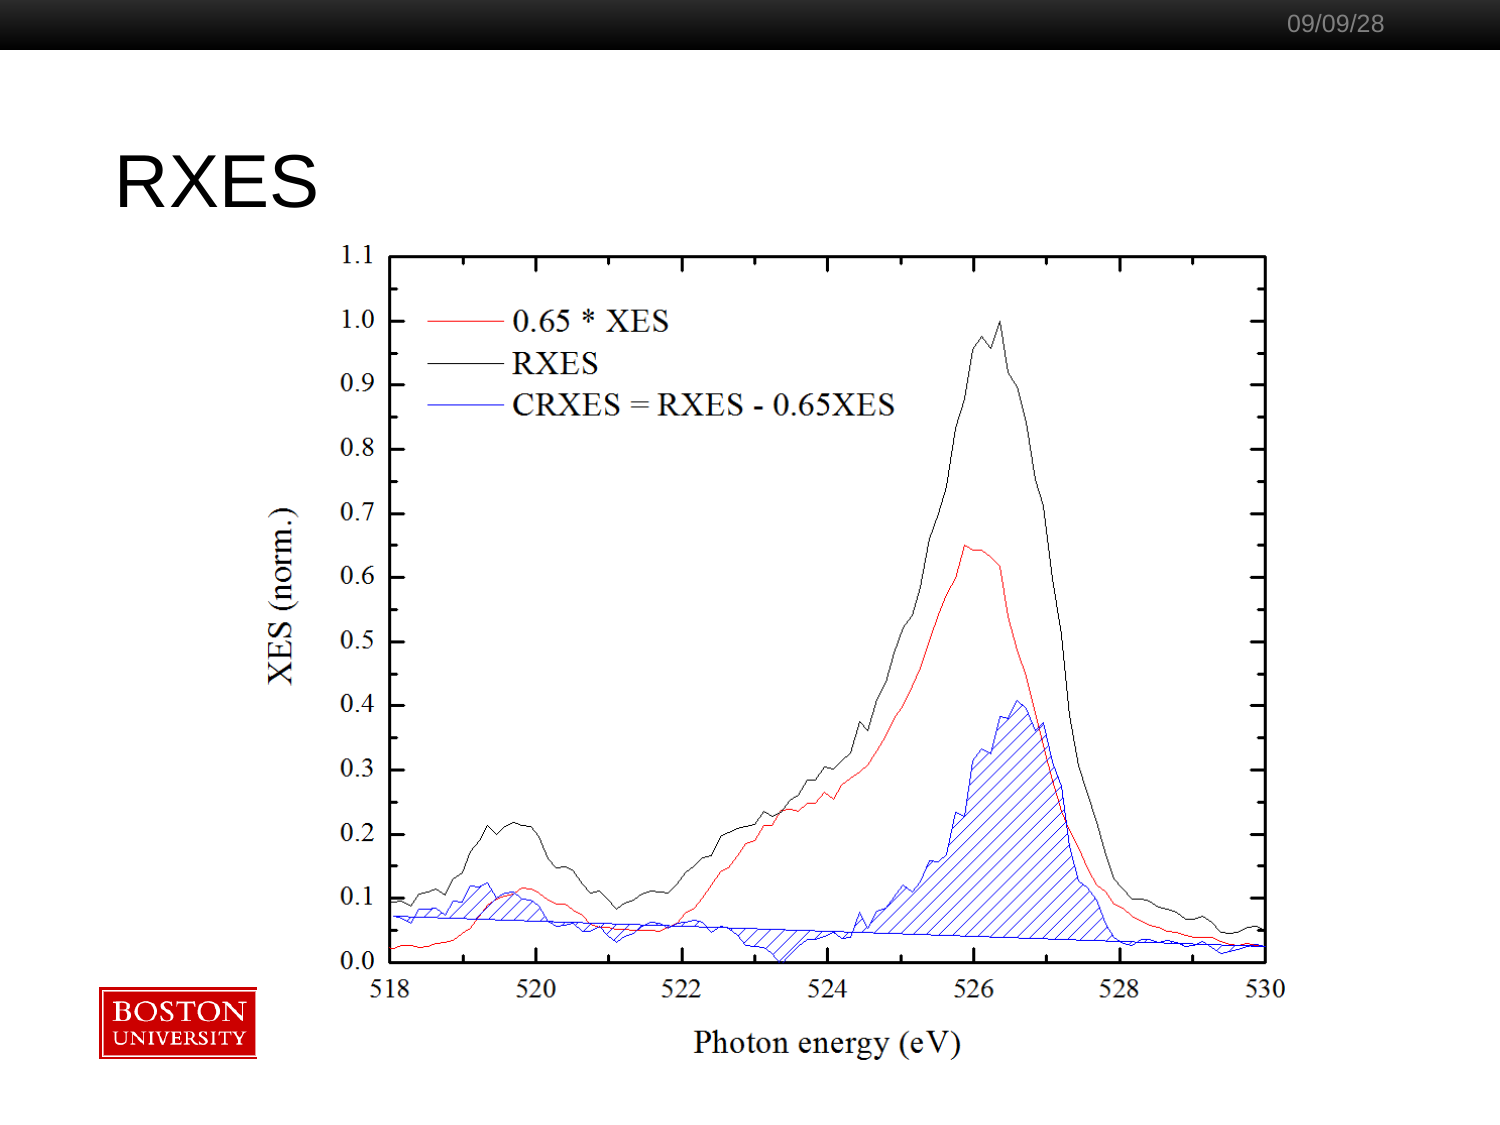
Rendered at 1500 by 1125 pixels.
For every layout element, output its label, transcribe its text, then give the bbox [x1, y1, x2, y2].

title RXES [99, 124, 1401, 238]
picture [99, 987, 257, 1059]
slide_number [1087, 0, 1401, 51]
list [257, 234, 1290, 1064]
